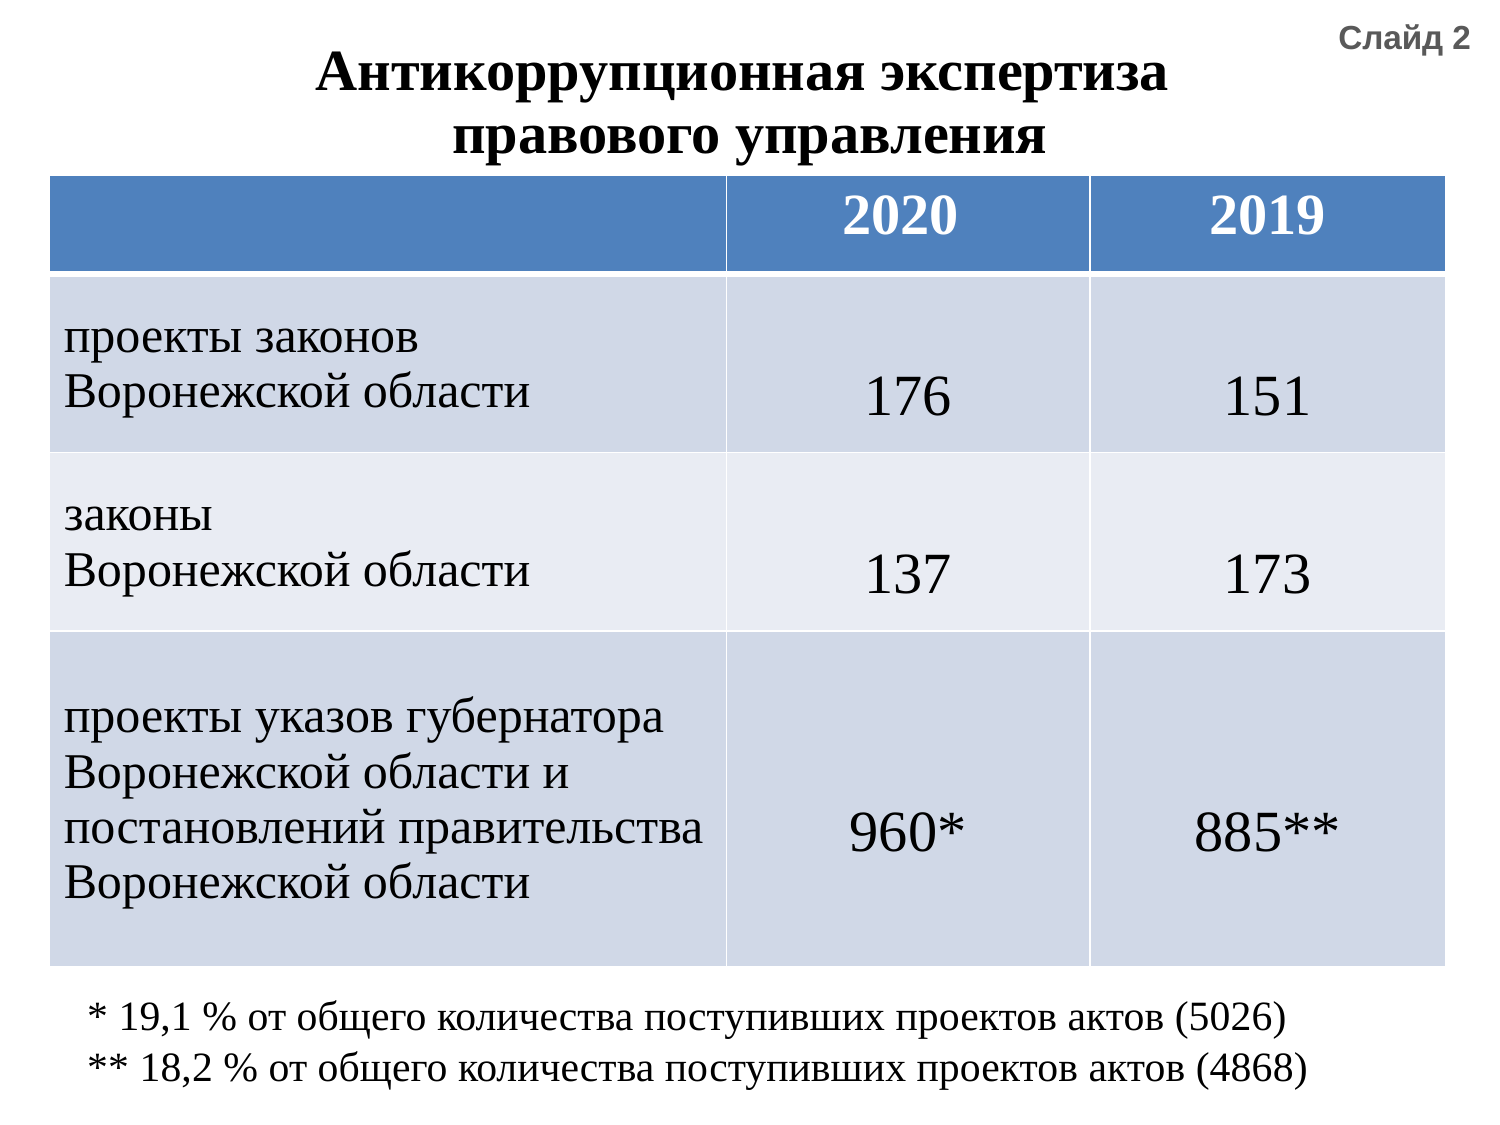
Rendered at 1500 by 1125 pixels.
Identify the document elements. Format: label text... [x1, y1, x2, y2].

text_box * 19,1 % от общего количества поступивших проектов актов (5026) ** 18,2 % от общего количества поступивших проектов актов (4868) [72, 981, 1423, 1097]
table_cell законы Воронежской области [50, 453, 726, 630]
table_cell 137 [727, 453, 1089, 630]
table_header [50, 176, 726, 271]
text_box Слайд 2 [1288, 9, 1486, 64]
table_cell 151 [1091, 277, 1445, 452]
title Антикоррупционная экспертиза правового управления [75, 9, 1425, 174]
table_cell 176 [727, 277, 1089, 452]
table_cell 173 [1091, 453, 1445, 630]
table_cell 885** [1091, 632, 1445, 966]
table_cell 960* [727, 632, 1089, 966]
table_cell проекты указов губернатора Воронежской области и постановлений правительства Воронежской области [50, 632, 726, 966]
table_cell проекты законов Воронежской области [50, 277, 726, 452]
table_header 2020 [727, 176, 1089, 271]
table_header 2019 [1091, 176, 1445, 271]
